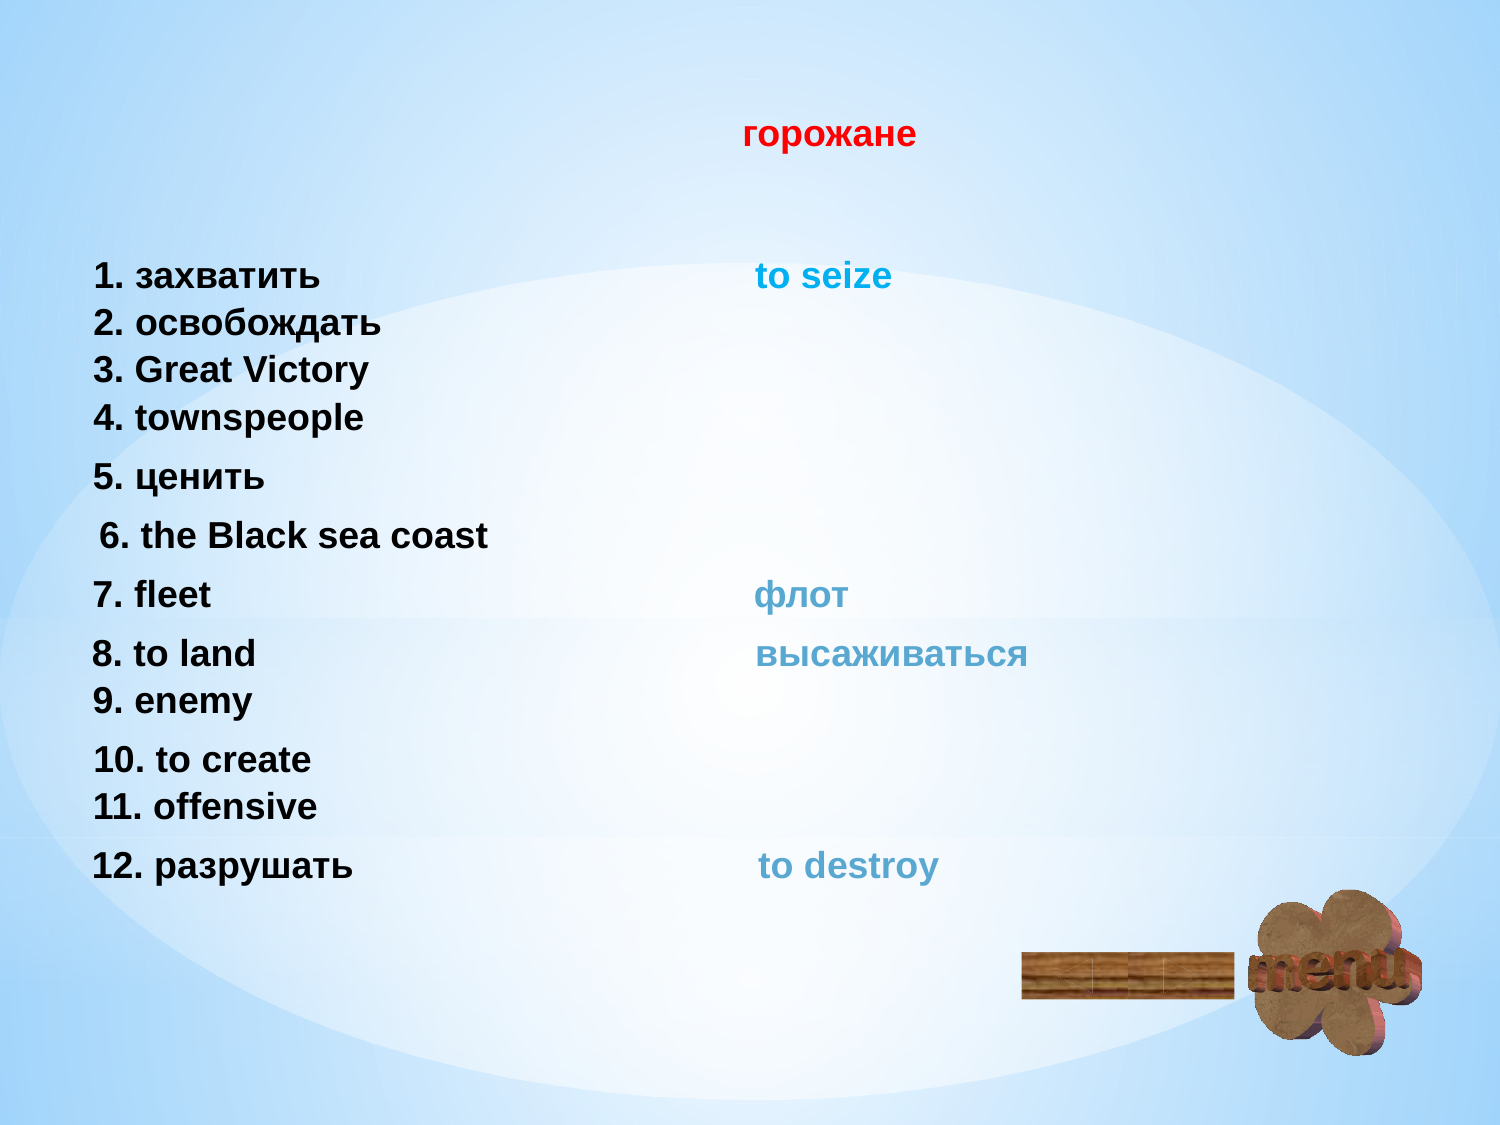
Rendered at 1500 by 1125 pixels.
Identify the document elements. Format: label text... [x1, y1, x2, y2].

text_box 9. enemy [77, 668, 268, 729]
text_box 7. fleet [77, 562, 258, 621]
text_box [1128, 952, 1204, 1000]
text_box 5. ценить [78, 444, 281, 504]
text_box горожане [727, 101, 932, 162]
text_box 11. offensive [78, 774, 333, 834]
text_box высаживаться [740, 621, 1044, 682]
text_box флот [739, 562, 865, 623]
picture [1210, 822, 1462, 1125]
text_box 12. разрушать [77, 834, 407, 894]
text_box 1. захватить [78, 243, 336, 290]
text_box to destroy [743, 834, 955, 894]
text_box 6. the Black sea coast [84, 503, 504, 609]
text_box 4. townspeople [78, 385, 409, 446]
text_box [336, 278, 609, 340]
text_box 2. освобождать [78, 290, 409, 351]
text_box 10. to create [78, 727, 409, 788]
text_box 3. Great Victory [78, 337, 385, 385]
text_box 8. to land [77, 621, 407, 682]
text_box to seize [740, 243, 1412, 304]
text_box [1021, 952, 1128, 1000]
